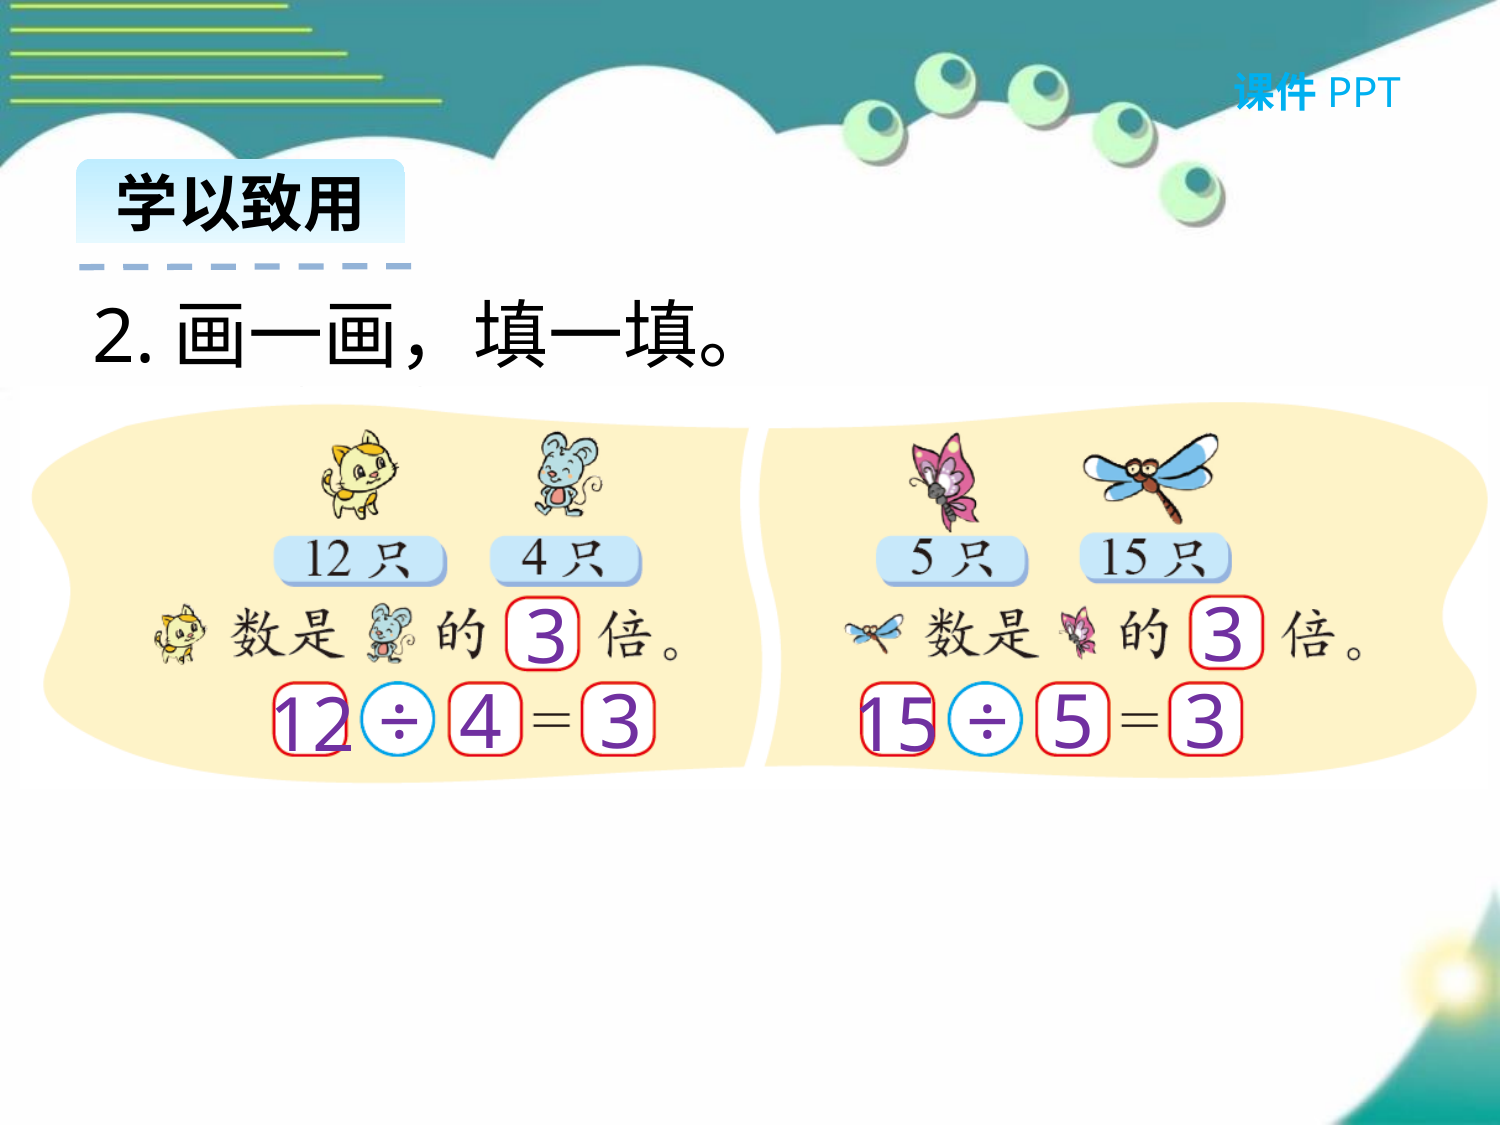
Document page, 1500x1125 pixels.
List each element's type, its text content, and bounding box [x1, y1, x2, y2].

text_box 课件PPT [1218, 58, 1418, 124]
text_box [76, 158, 420, 268]
picture [0, 0, 1500, 1125]
text_box 2.画一画，填一填。 [77, 279, 1313, 385]
